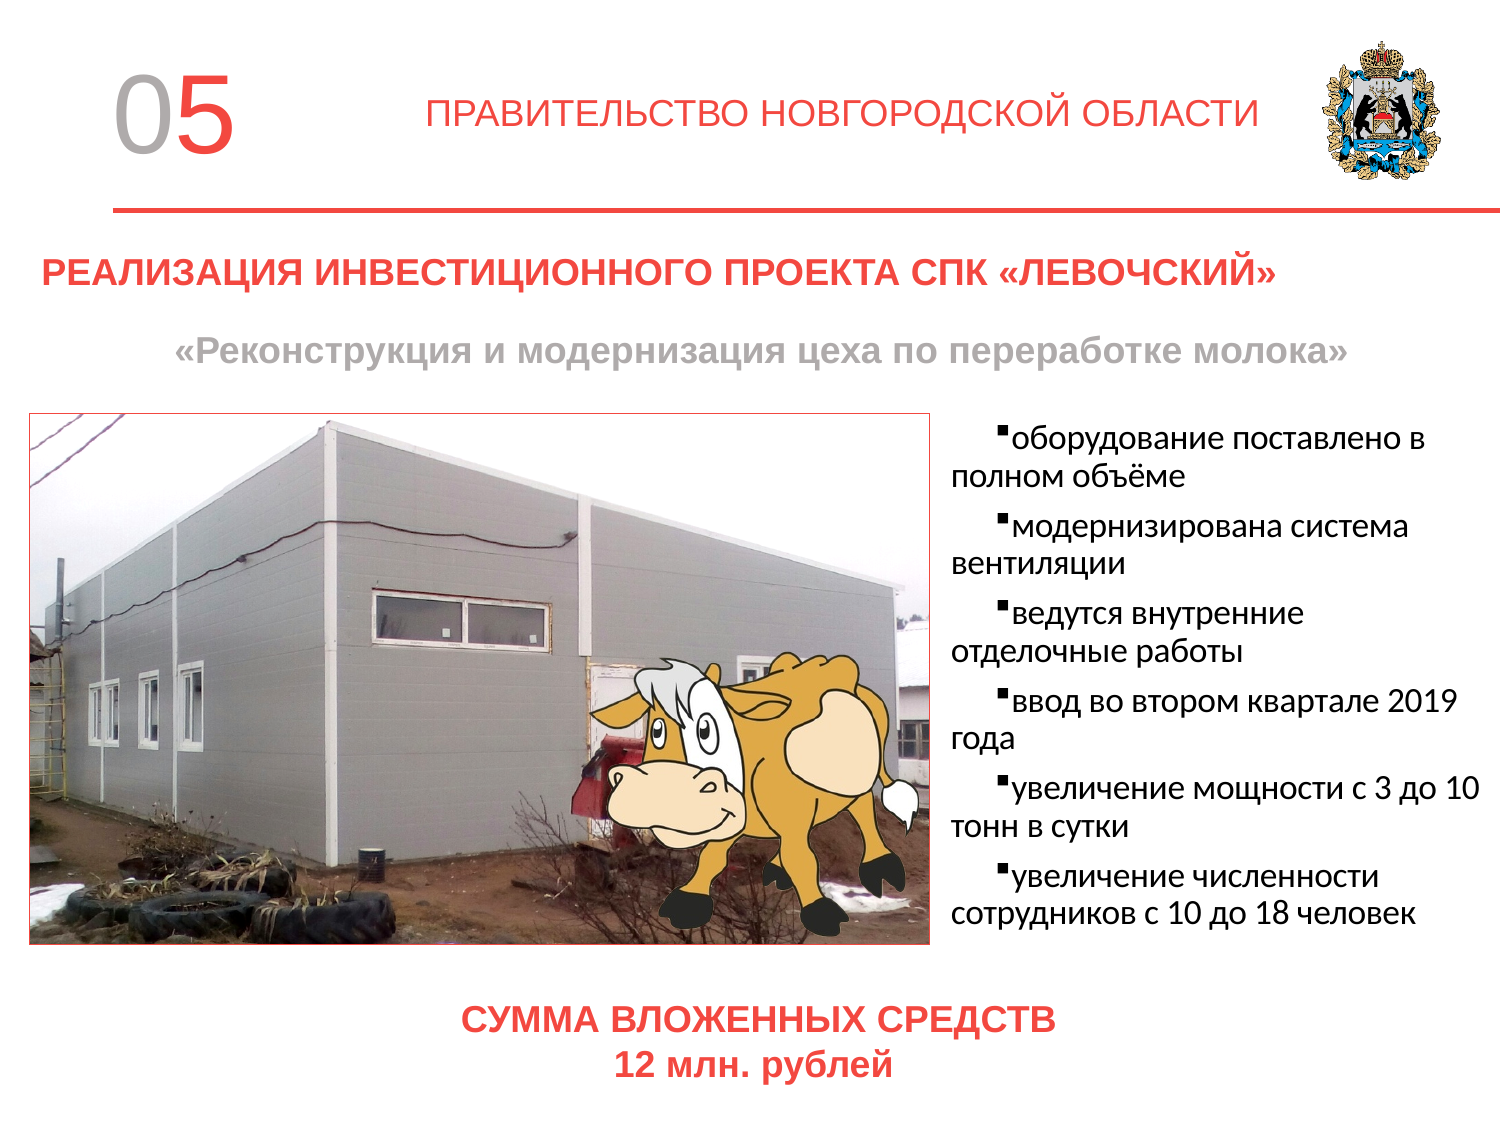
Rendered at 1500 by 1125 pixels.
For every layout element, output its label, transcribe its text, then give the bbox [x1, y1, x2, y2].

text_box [29, 413, 1483, 945]
text_box СУММА ВЛОЖЕННЫХ СРЕДСТВ 12 млн. рублей [446, 987, 1073, 1093]
text_box 05 [112, 41, 238, 177]
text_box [425, 41, 1441, 180]
text_box «Реконструкция и модернизация цеха по переработке молока» [76, 318, 1447, 379]
text_box РЕАЛИЗАЦИЯ ИНВЕСТИЦИОННОГО ПРОЕКТА СПК «ЛЕВОЧСКИЙ» [29, 242, 1483, 299]
